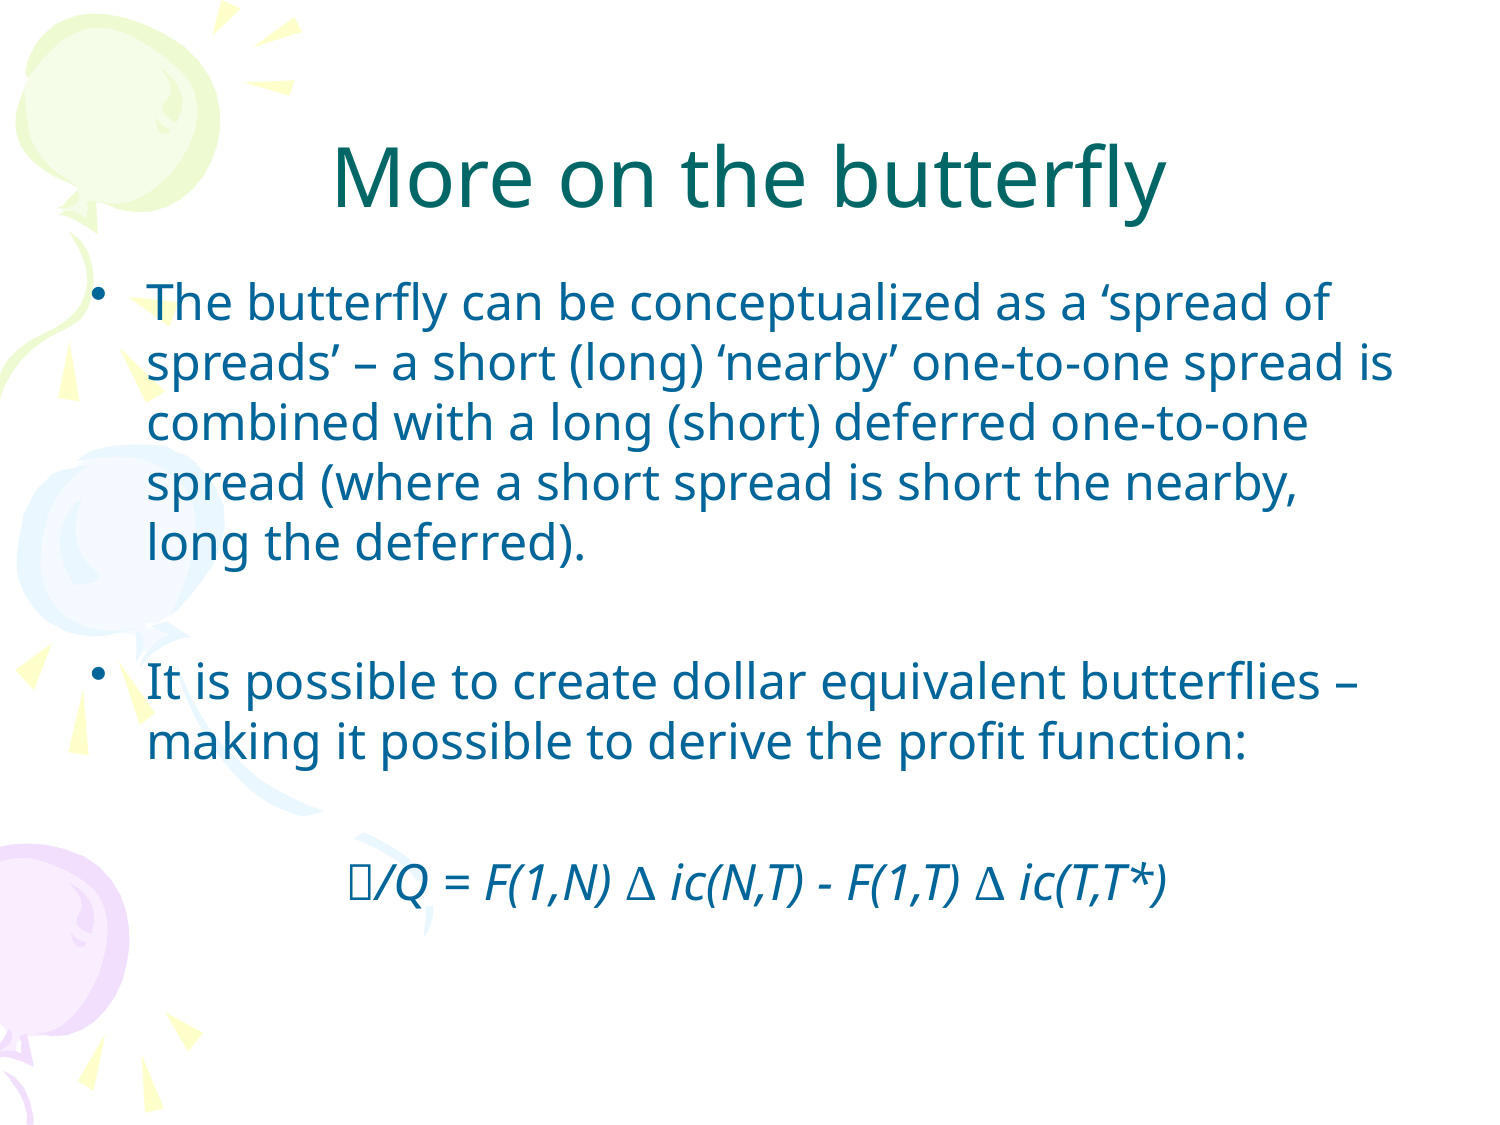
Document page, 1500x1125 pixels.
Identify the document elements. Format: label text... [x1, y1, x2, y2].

list The butterfly can be conceptualized as a ‘spread of spreads’ – a short (long) ‘nearby’ one-to-one spread is combined with a long (short) deferred one-to-one spread (where a short spread is short the nearby, long the deferred). It is possible to create dollar equivalent butterflies – making it possible to derive the profit function: /Q = F(1,N) Δ ic(N,T) - F(1,T) Δ ic(T,T*) [75, 262, 1425, 994]
title More on the butterfly [72, 16, 1425, 233]
